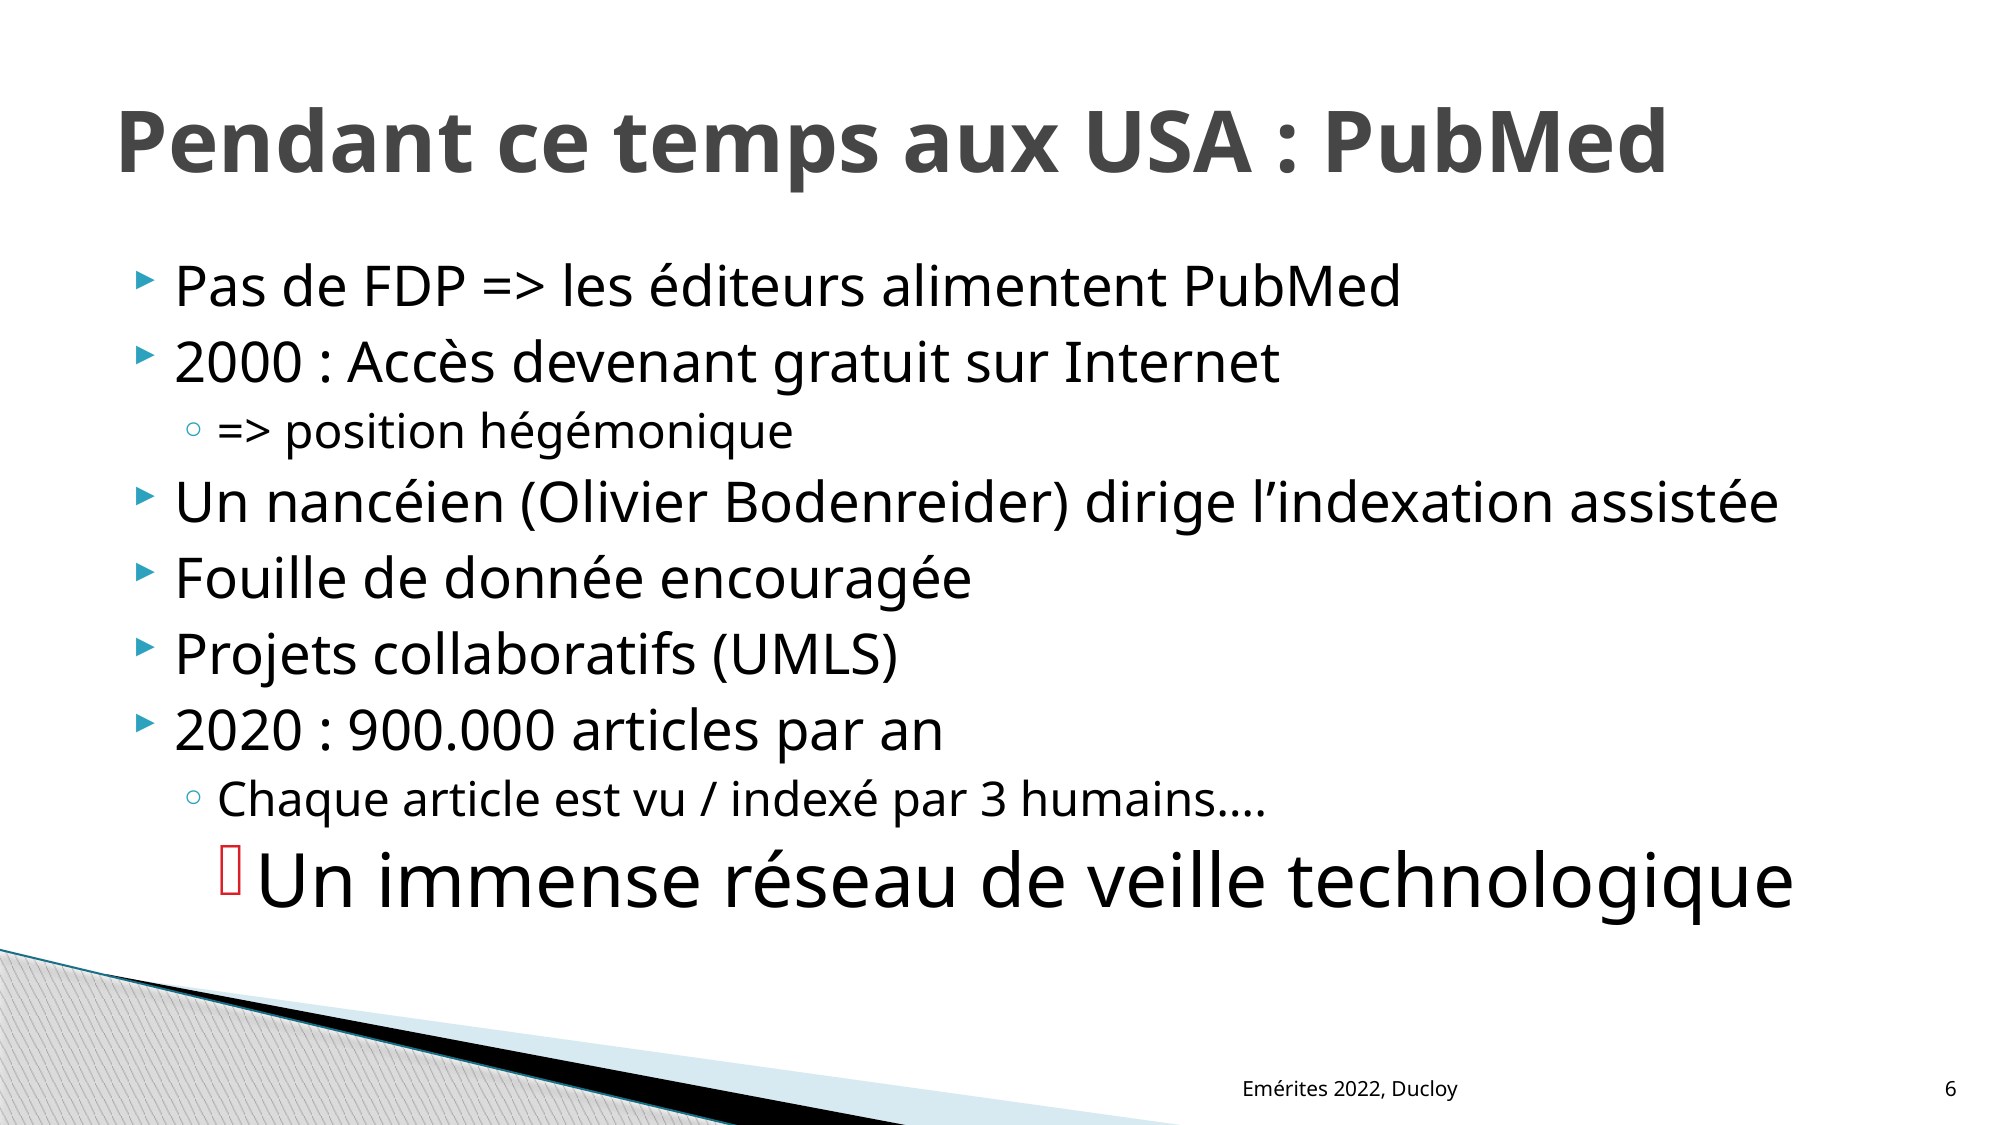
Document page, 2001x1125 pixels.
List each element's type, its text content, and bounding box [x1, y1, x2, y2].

slide_number 6 [1891, 1051, 1972, 1112]
footer Emérites 2022, Ducloy [957, 1051, 1473, 1112]
list Pas de FDP => les éditeurs alimentent PubMed 2000 : Accès devenant gratuit sur Internet => position hégémonique Un nancéien (Olivier Bodenreider) dirige l’indexation assistée Fouille de donnée encouragée Projets collaboratifs (UMLS) 2020 : 900.000 articles par an Chaque article est vu / indexé par 3 humains…. Un immense réseau de veille technologique [99, 242, 1900, 986]
title Pendant ce temps aux USA : PubMed [99, 45, 1900, 233]
